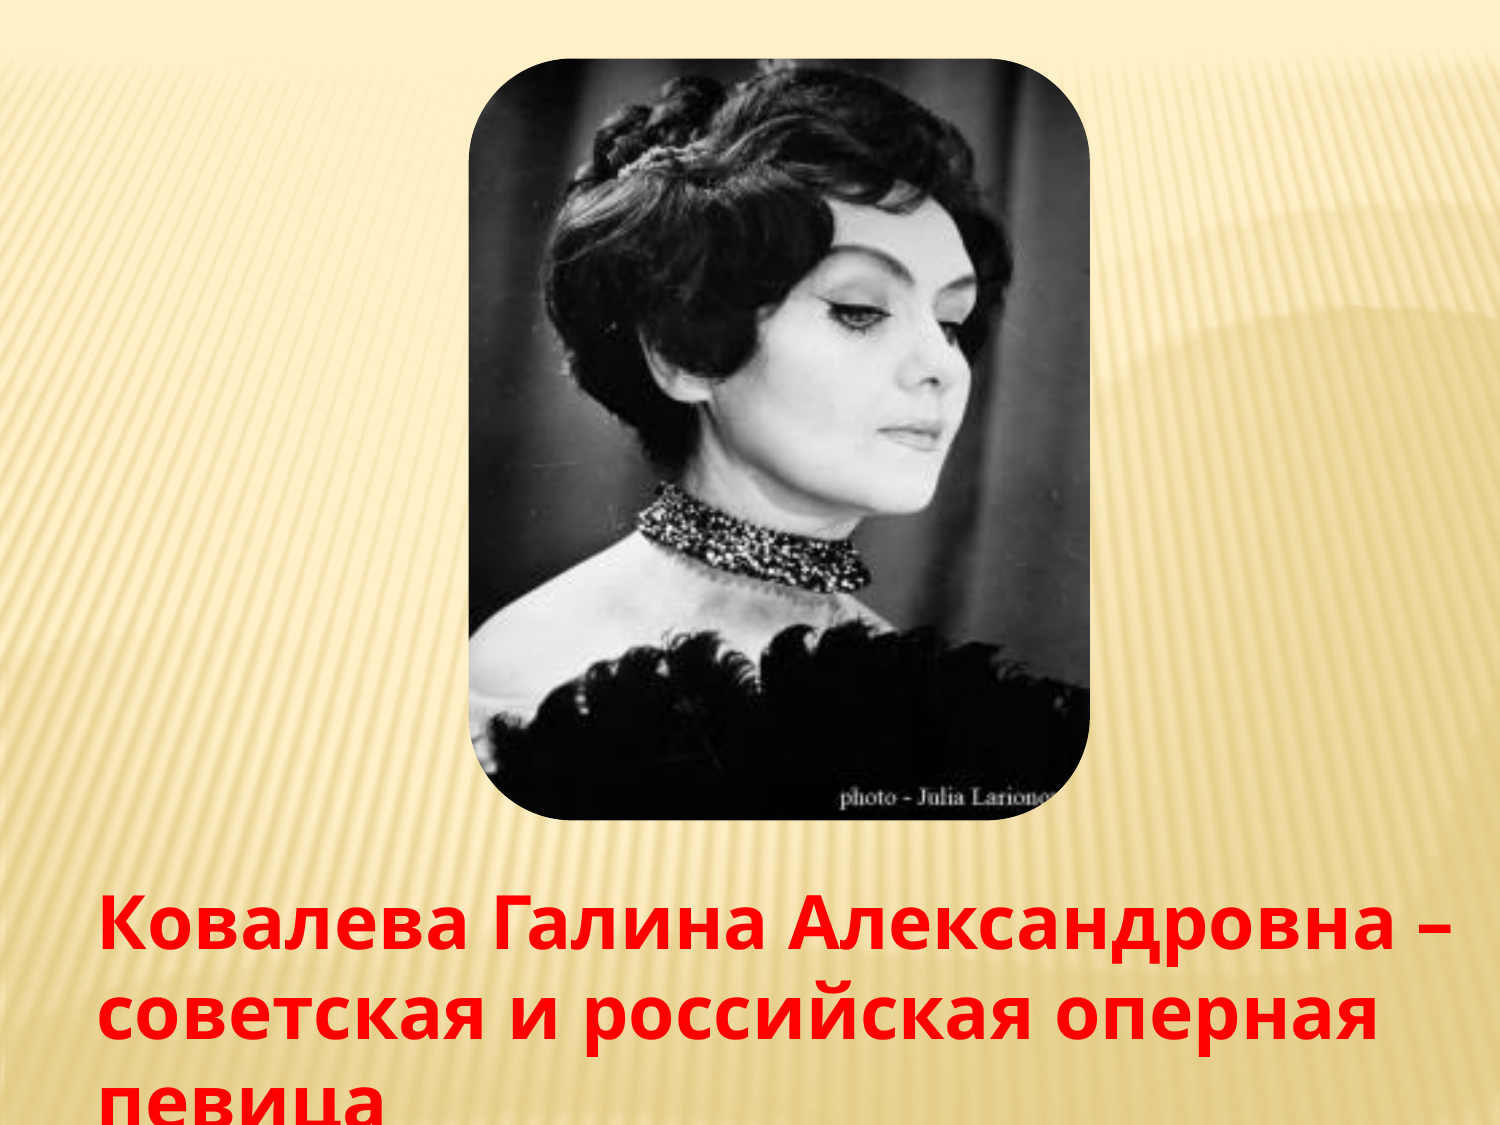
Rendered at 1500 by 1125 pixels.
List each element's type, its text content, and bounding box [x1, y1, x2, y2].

text_box Ковалева Галина Александровна – советская и российская оперная певица [81, 867, 1477, 1125]
picture [468, 58, 1091, 821]
